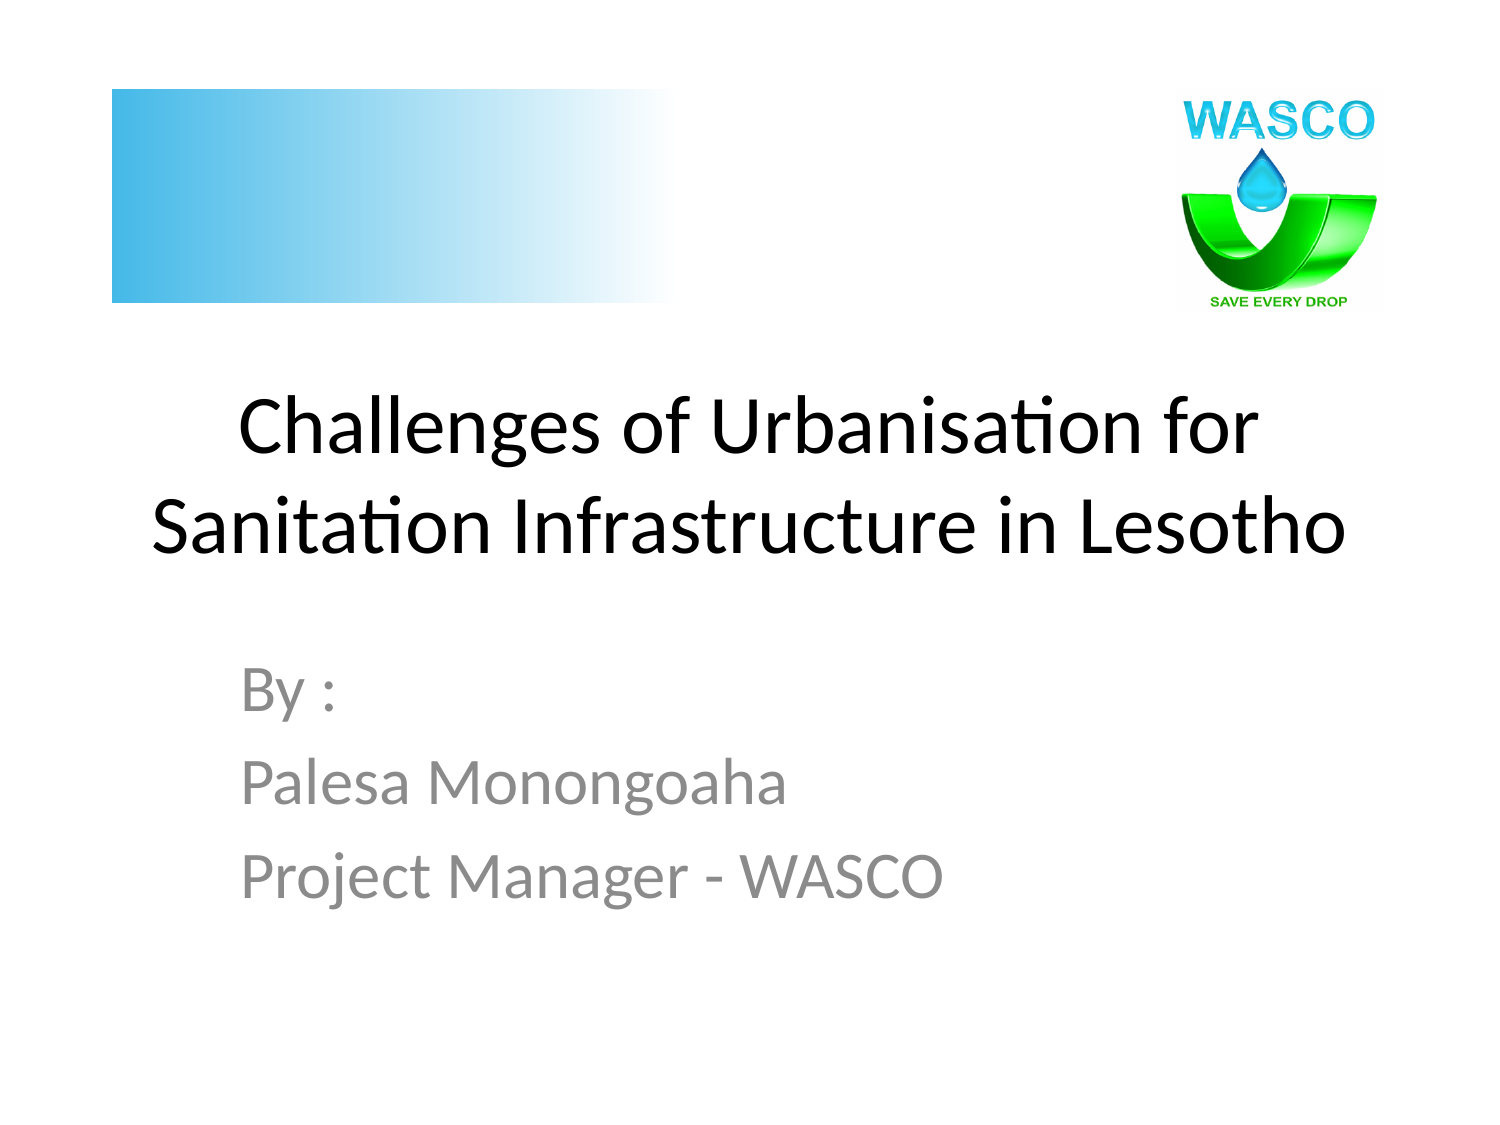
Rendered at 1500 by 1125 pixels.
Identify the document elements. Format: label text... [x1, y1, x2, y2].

title Challenges of Urbanisation for Sanitation Infrastructure in Lesotho [112, 349, 1388, 591]
subtitle By : Palesa Monongoaha Project Manager - WASCO [225, 637, 1275, 925]
picture [1174, 89, 1384, 311]
text_box [112, 89, 675, 303]
